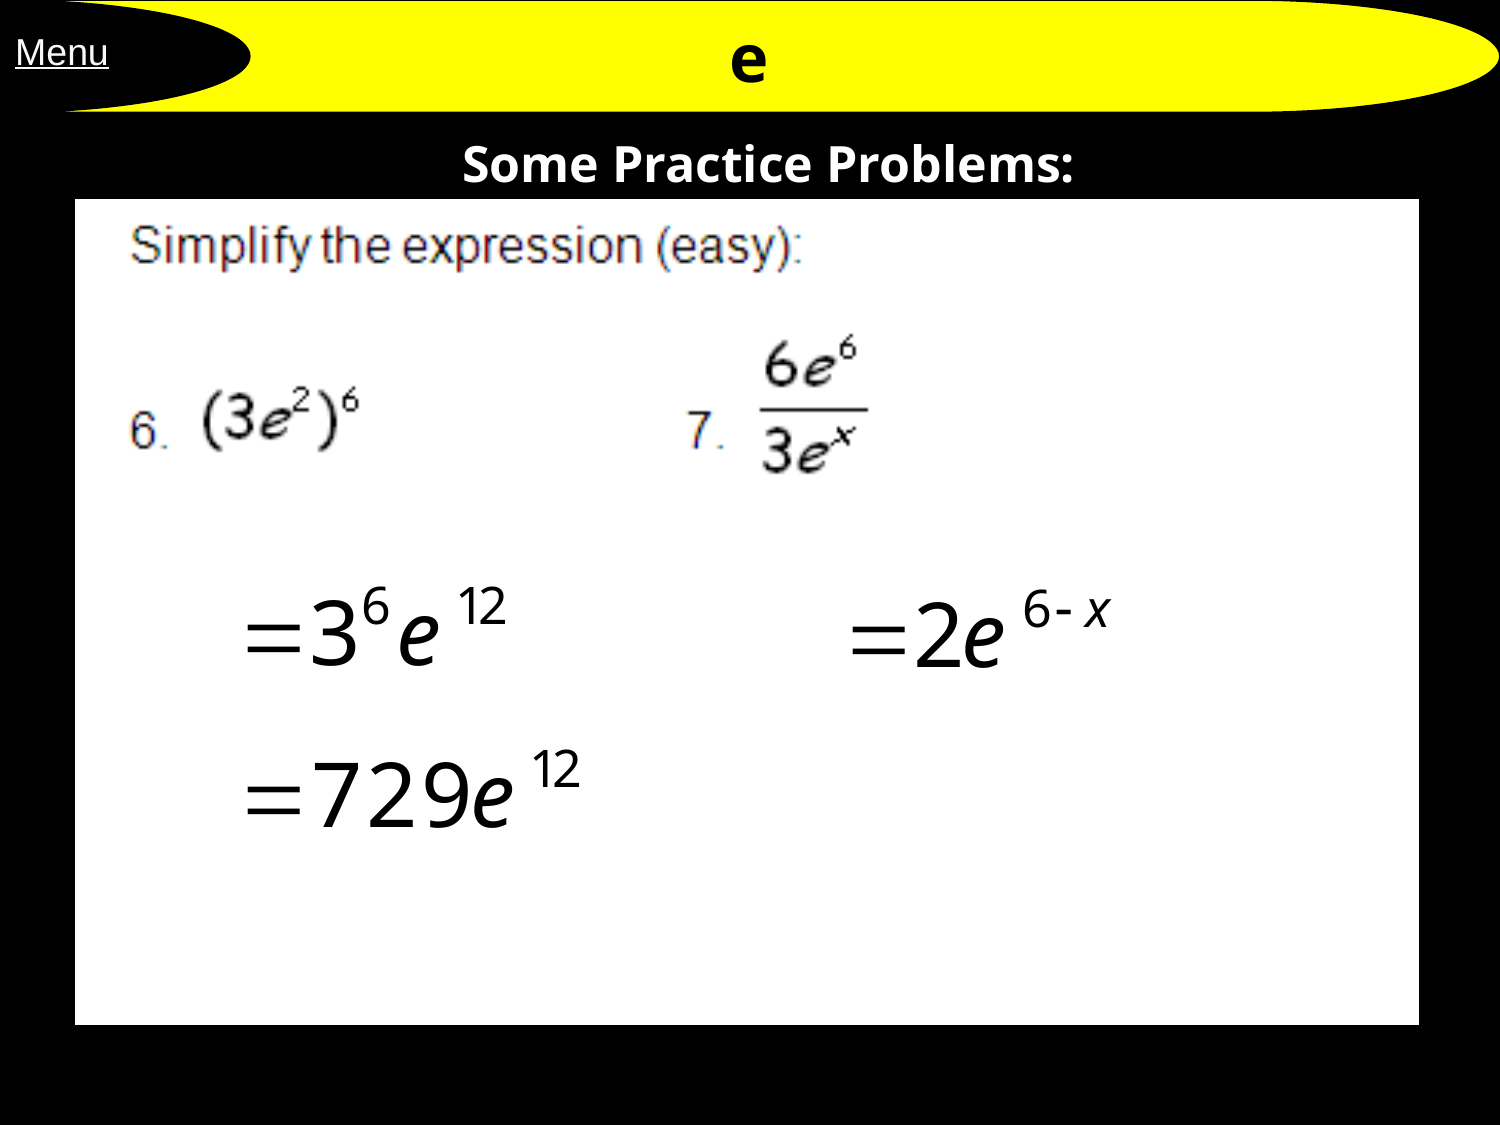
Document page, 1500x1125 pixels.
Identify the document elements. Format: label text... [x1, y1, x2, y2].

text_box e [0, 0, 1500, 113]
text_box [829, 562, 1145, 690]
text_box Menu [0, 20, 124, 80]
picture [74, 199, 1420, 1026]
text_box Some Practice Problems: [99, 124, 1438, 200]
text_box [224, 559, 526, 688]
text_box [224, 722, 601, 851]
